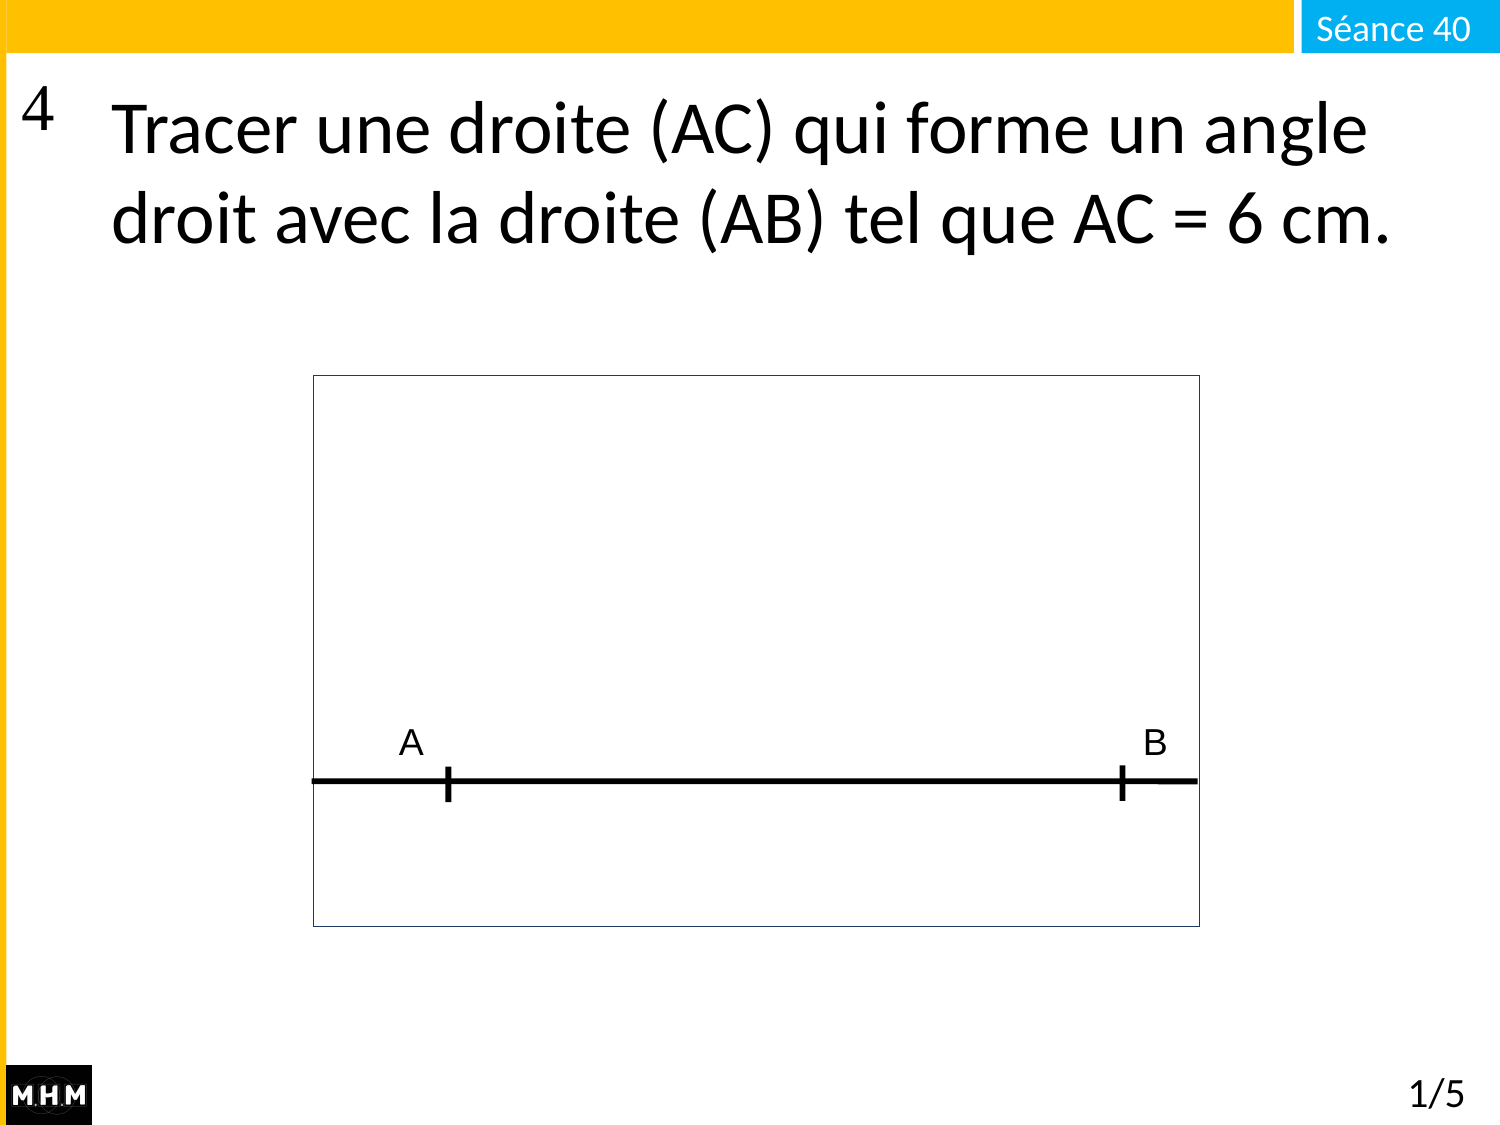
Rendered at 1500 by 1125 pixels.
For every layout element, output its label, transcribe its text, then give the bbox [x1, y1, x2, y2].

text_box Tracer une droite (AC) qui forme un angle droit avec la droite (AB) tel que AC = 6 cm. [96, 60, 1422, 278]
text_box [313, 375, 1200, 927]
text_box B [1127, 710, 1183, 772]
text_box A [383, 710, 439, 772]
picture [6, 1065, 92, 1125]
list 1/5 [1373, 1064, 1500, 1125]
